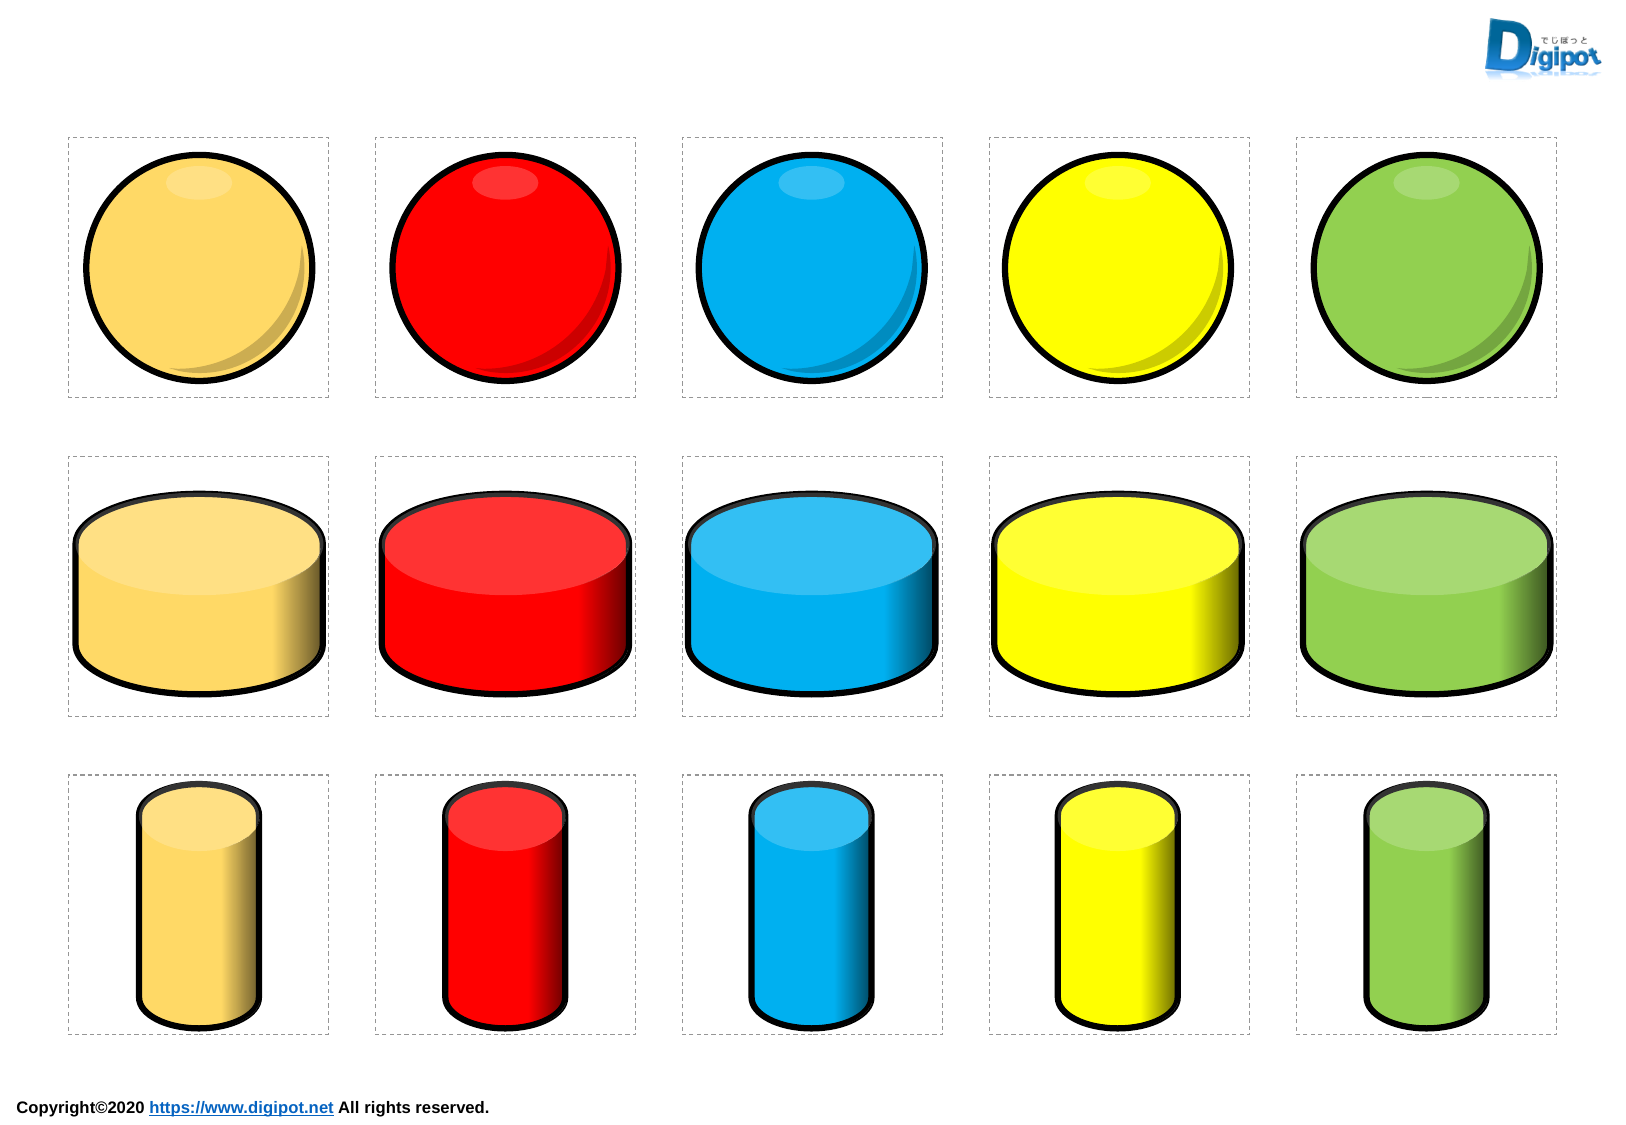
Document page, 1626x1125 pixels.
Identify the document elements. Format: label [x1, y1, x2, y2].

text_box [138, 780, 260, 1029]
text_box [392, 154, 619, 381]
text_box [698, 154, 925, 381]
picture [1485, 18, 1602, 82]
text_box [1004, 154, 1231, 381]
text_box [86, 154, 313, 381]
text_box [751, 780, 872, 1029]
text_box [75, 492, 324, 695]
text_box [1313, 154, 1540, 381]
text_box [1057, 780, 1179, 1029]
text_box [445, 780, 566, 1029]
text_box [994, 492, 1243, 695]
text_box [688, 492, 936, 695]
text_box [1303, 492, 1551, 695]
text_box [1366, 780, 1487, 1029]
text_box [381, 492, 630, 695]
